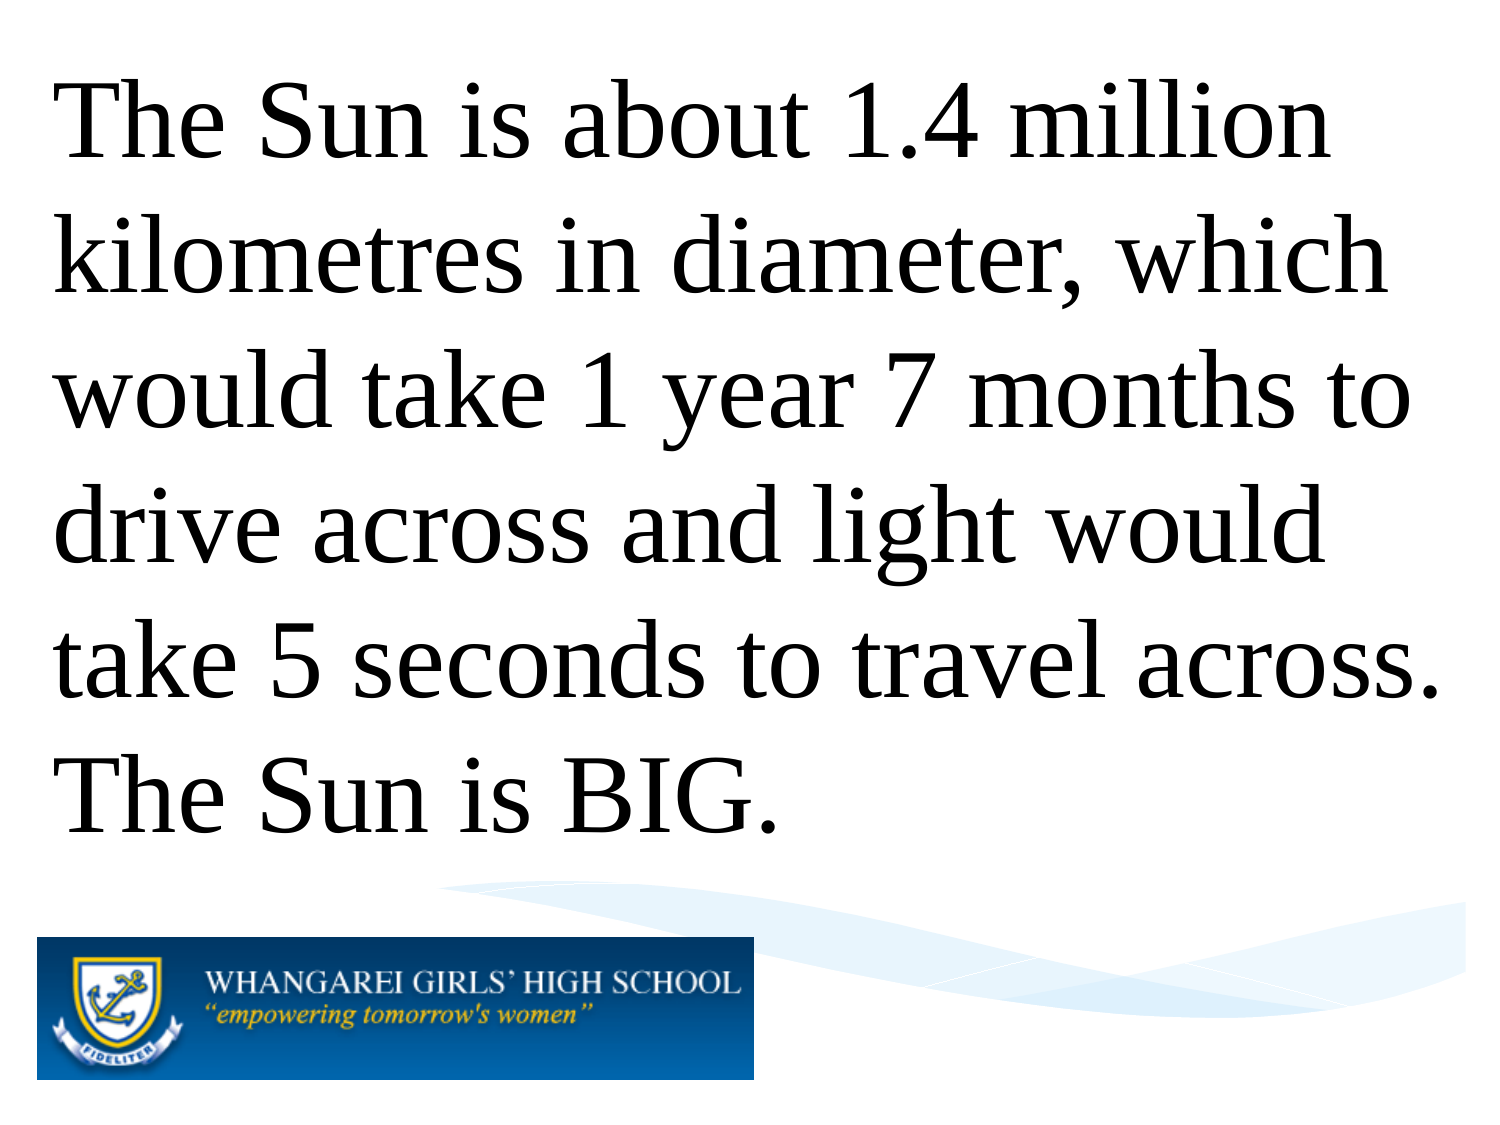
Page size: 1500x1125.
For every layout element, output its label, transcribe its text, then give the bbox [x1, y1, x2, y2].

text_box The Sun is about 1.4 million kilometres in diameter, which would take 1 year 7 months to drive across and light would take 5 seconds to travel across. The Sun is BIG. [37, 37, 1463, 863]
picture [37, 937, 754, 1080]
